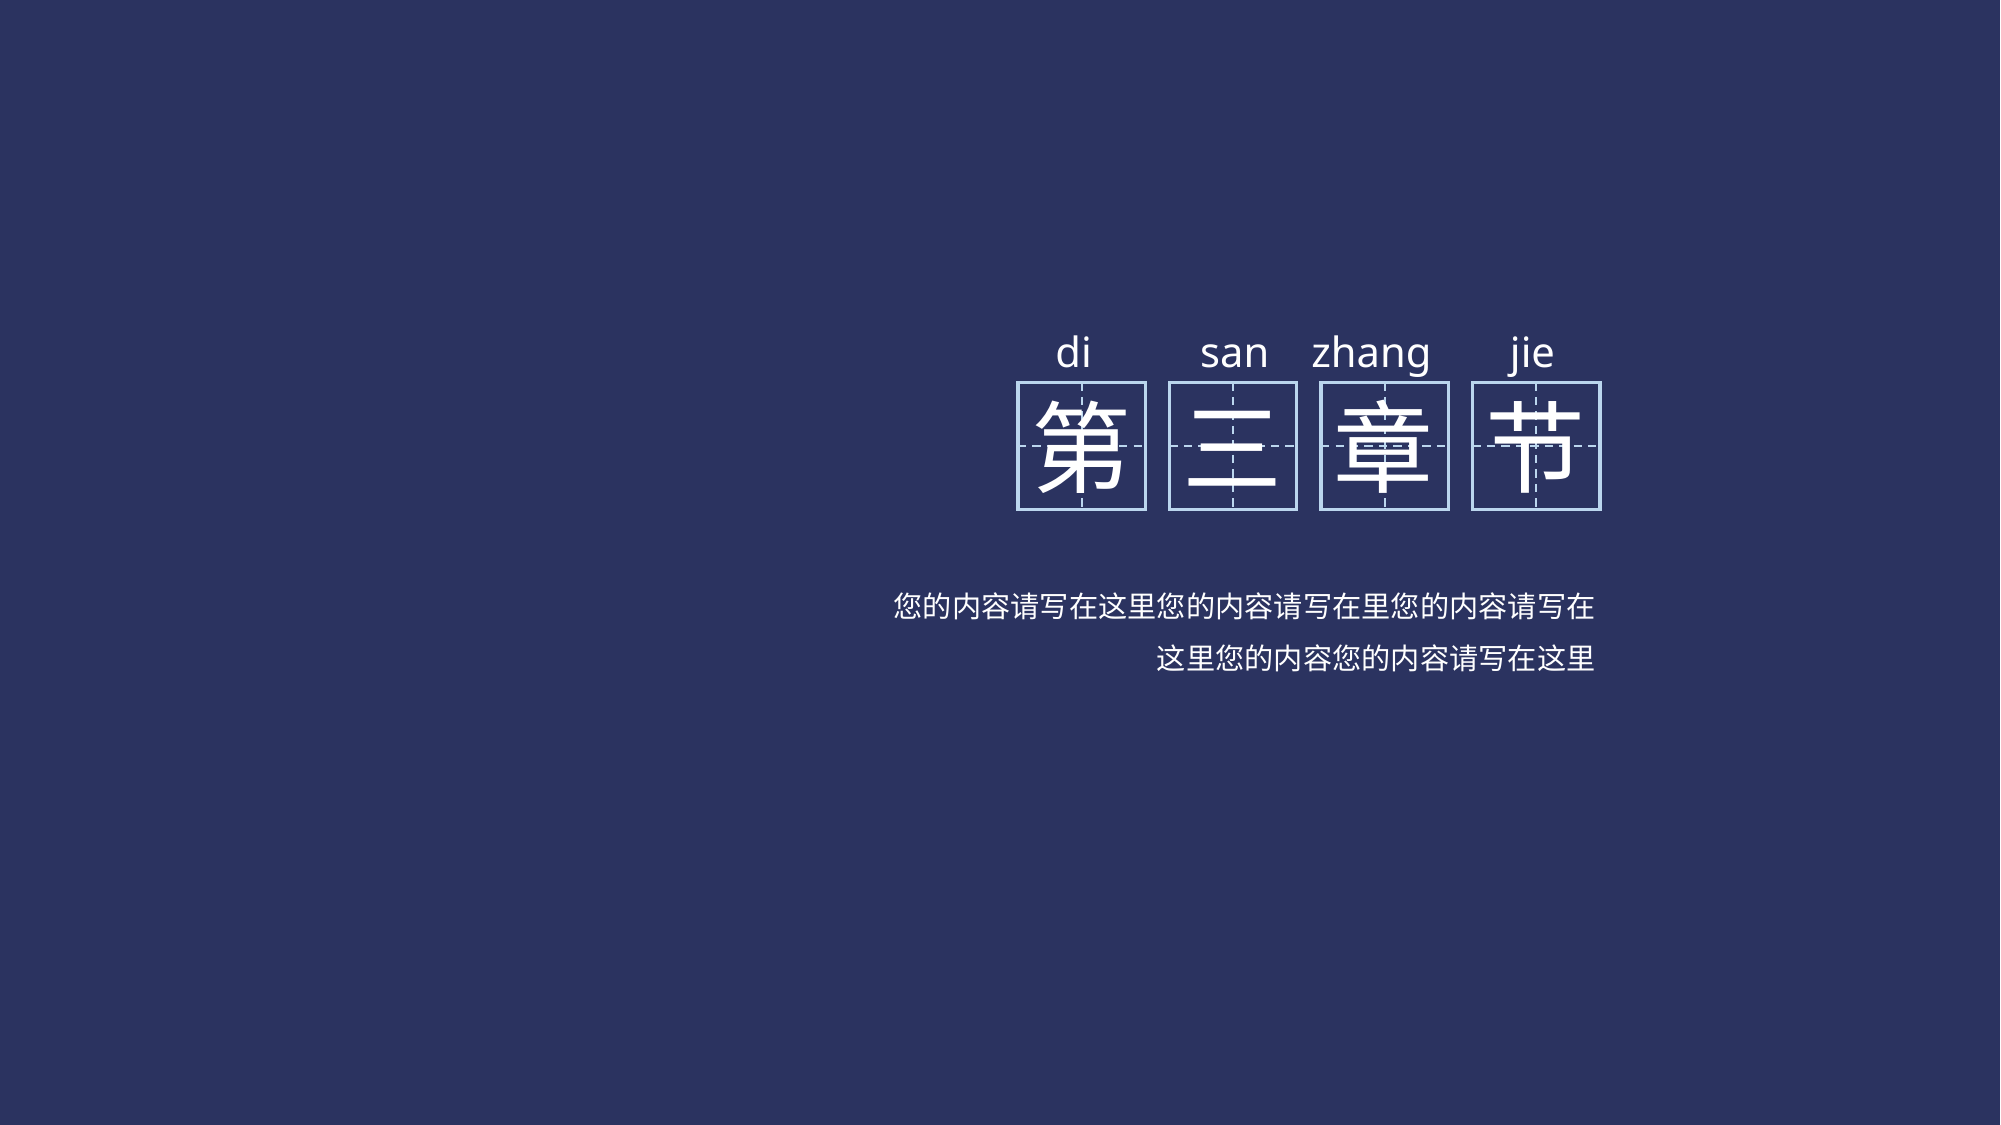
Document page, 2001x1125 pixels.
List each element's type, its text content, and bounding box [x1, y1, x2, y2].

text_box 您的内容请写在这里您的内容请写在里您的内容请写在这里您的内容您的内容请写在这里 [872, 563, 1611, 685]
text_box 三 [1301, 385, 1308, 515]
text_box 节 [1593, 378, 1611, 515]
text_box 章 [1452, 385, 1460, 515]
text_box san [1185, 318, 1268, 380]
text_box 第 [1123, 378, 1156, 515]
text_box di [1040, 318, 1123, 380]
text_box jie [1495, 318, 1593, 380]
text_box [1169, 382, 1297, 511]
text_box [1472, 382, 1601, 511]
text_box zhang [1296, 318, 1477, 385]
text_box [0, 0, 2000, 1125]
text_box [1017, 382, 1146, 511]
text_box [1320, 382, 1449, 511]
text_box 三 [1167, 378, 1185, 382]
